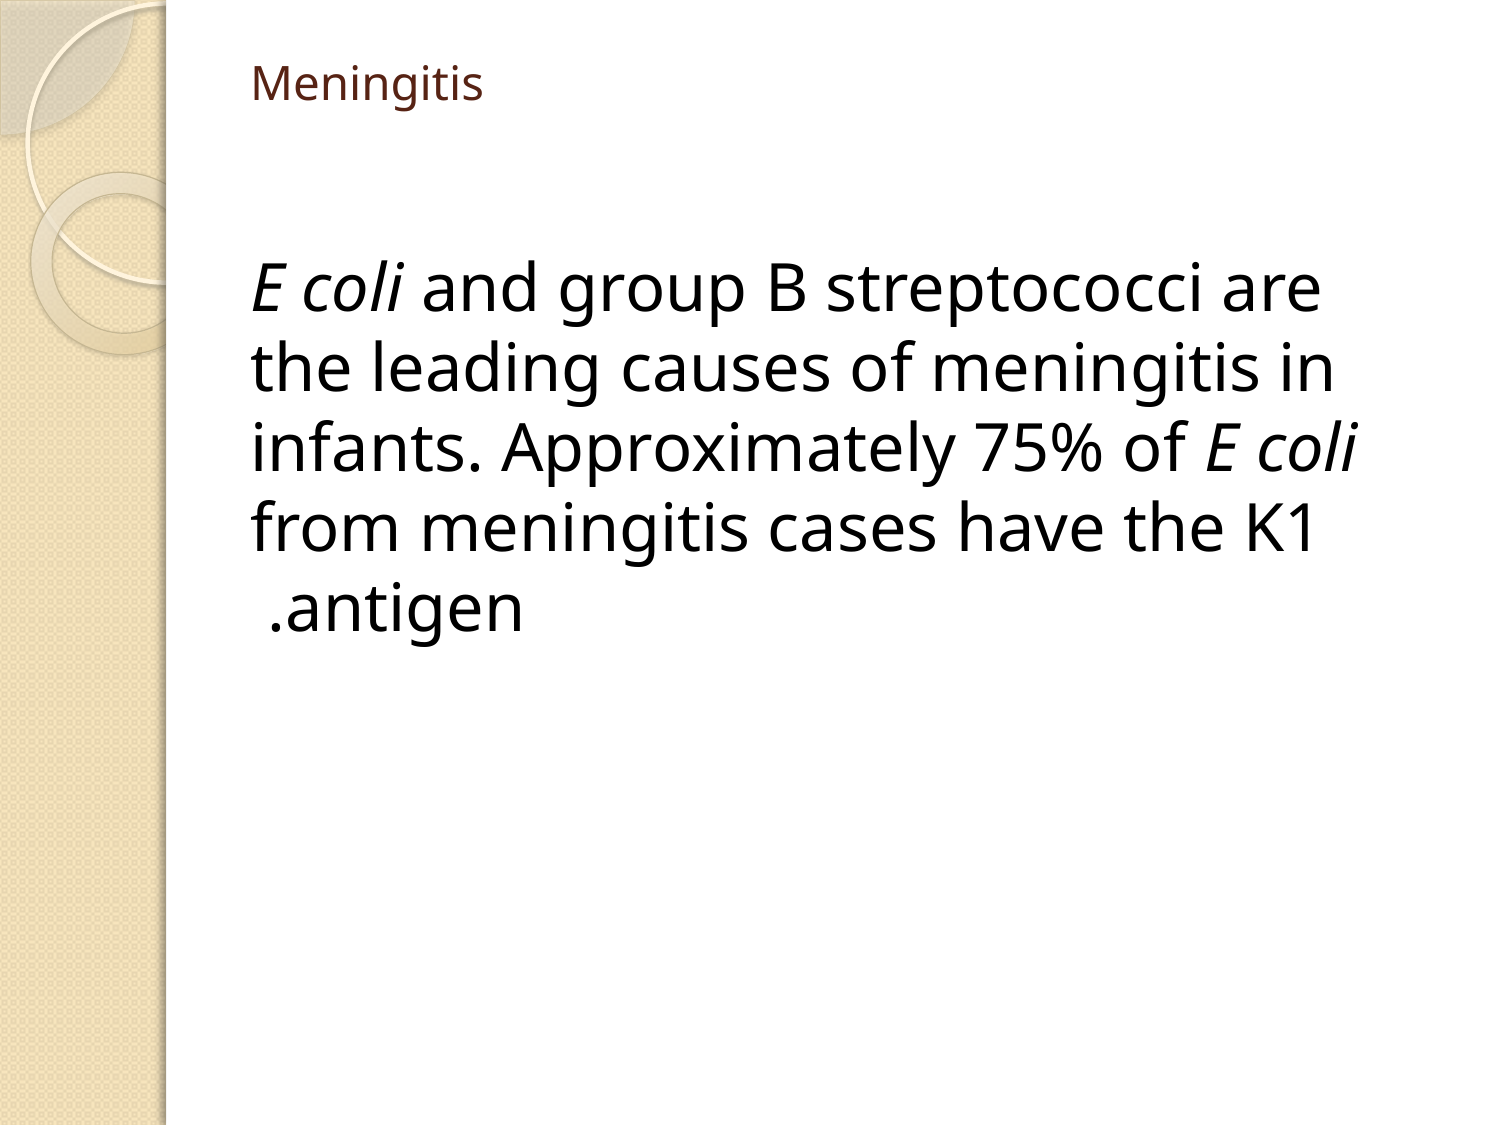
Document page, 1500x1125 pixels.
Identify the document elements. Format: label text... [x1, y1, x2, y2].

list E coli and group B streptococci are the leading causes of meningitis in infants. Approximately 75% of E coli from meningitis cases have the K1 antigen. [235, 237, 1466, 1025]
title Meningitis [235, 45, 1466, 233]
